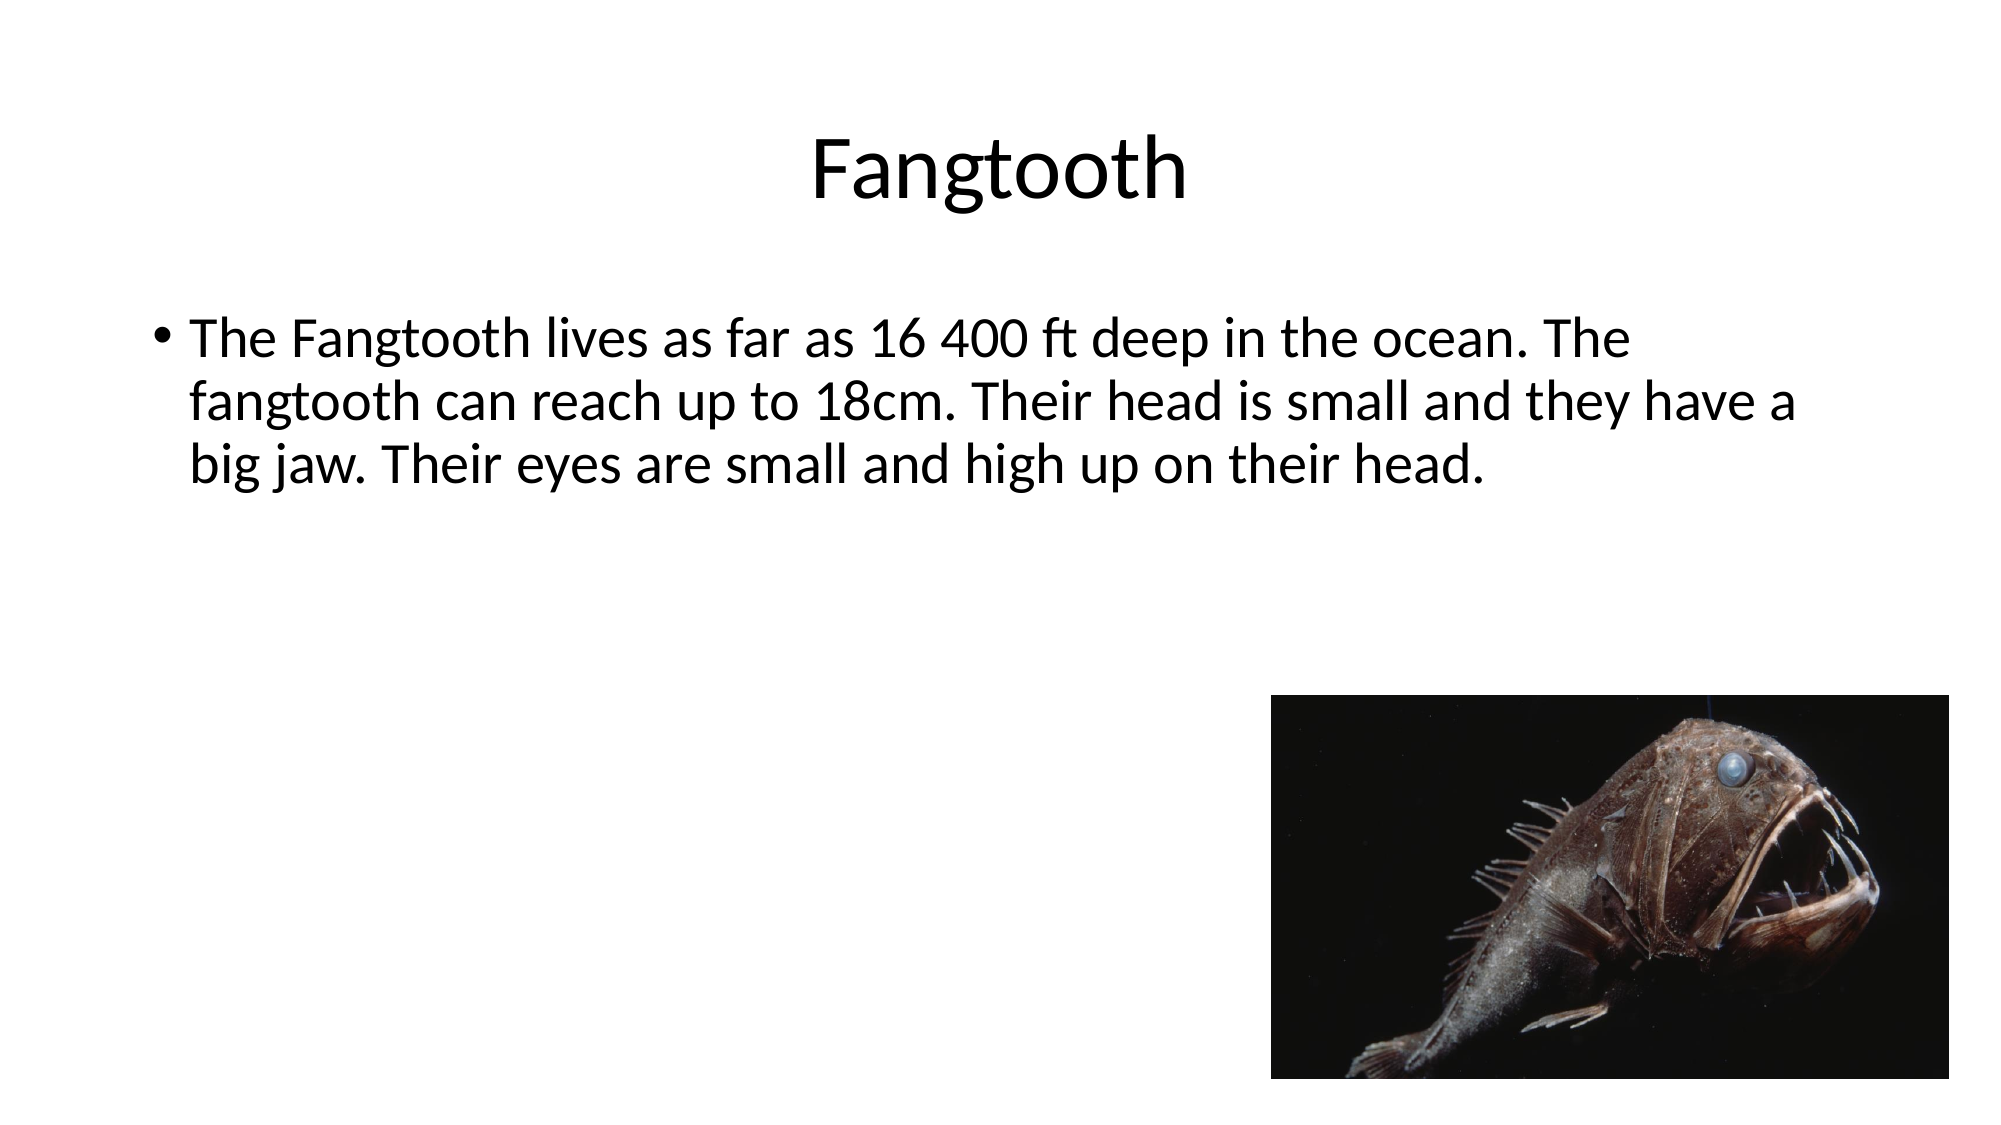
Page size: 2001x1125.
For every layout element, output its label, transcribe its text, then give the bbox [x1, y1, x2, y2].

list The Fangtooth lives as far as 16 400 ft deep in the ocean. The fangtooth can reach up to 18cm. Their head is small and they have a big jaw. Their eyes are small and high up on their head. [137, 299, 1863, 1014]
title Fangtooth [137, 59, 1863, 278]
picture [1271, 695, 1950, 1079]
